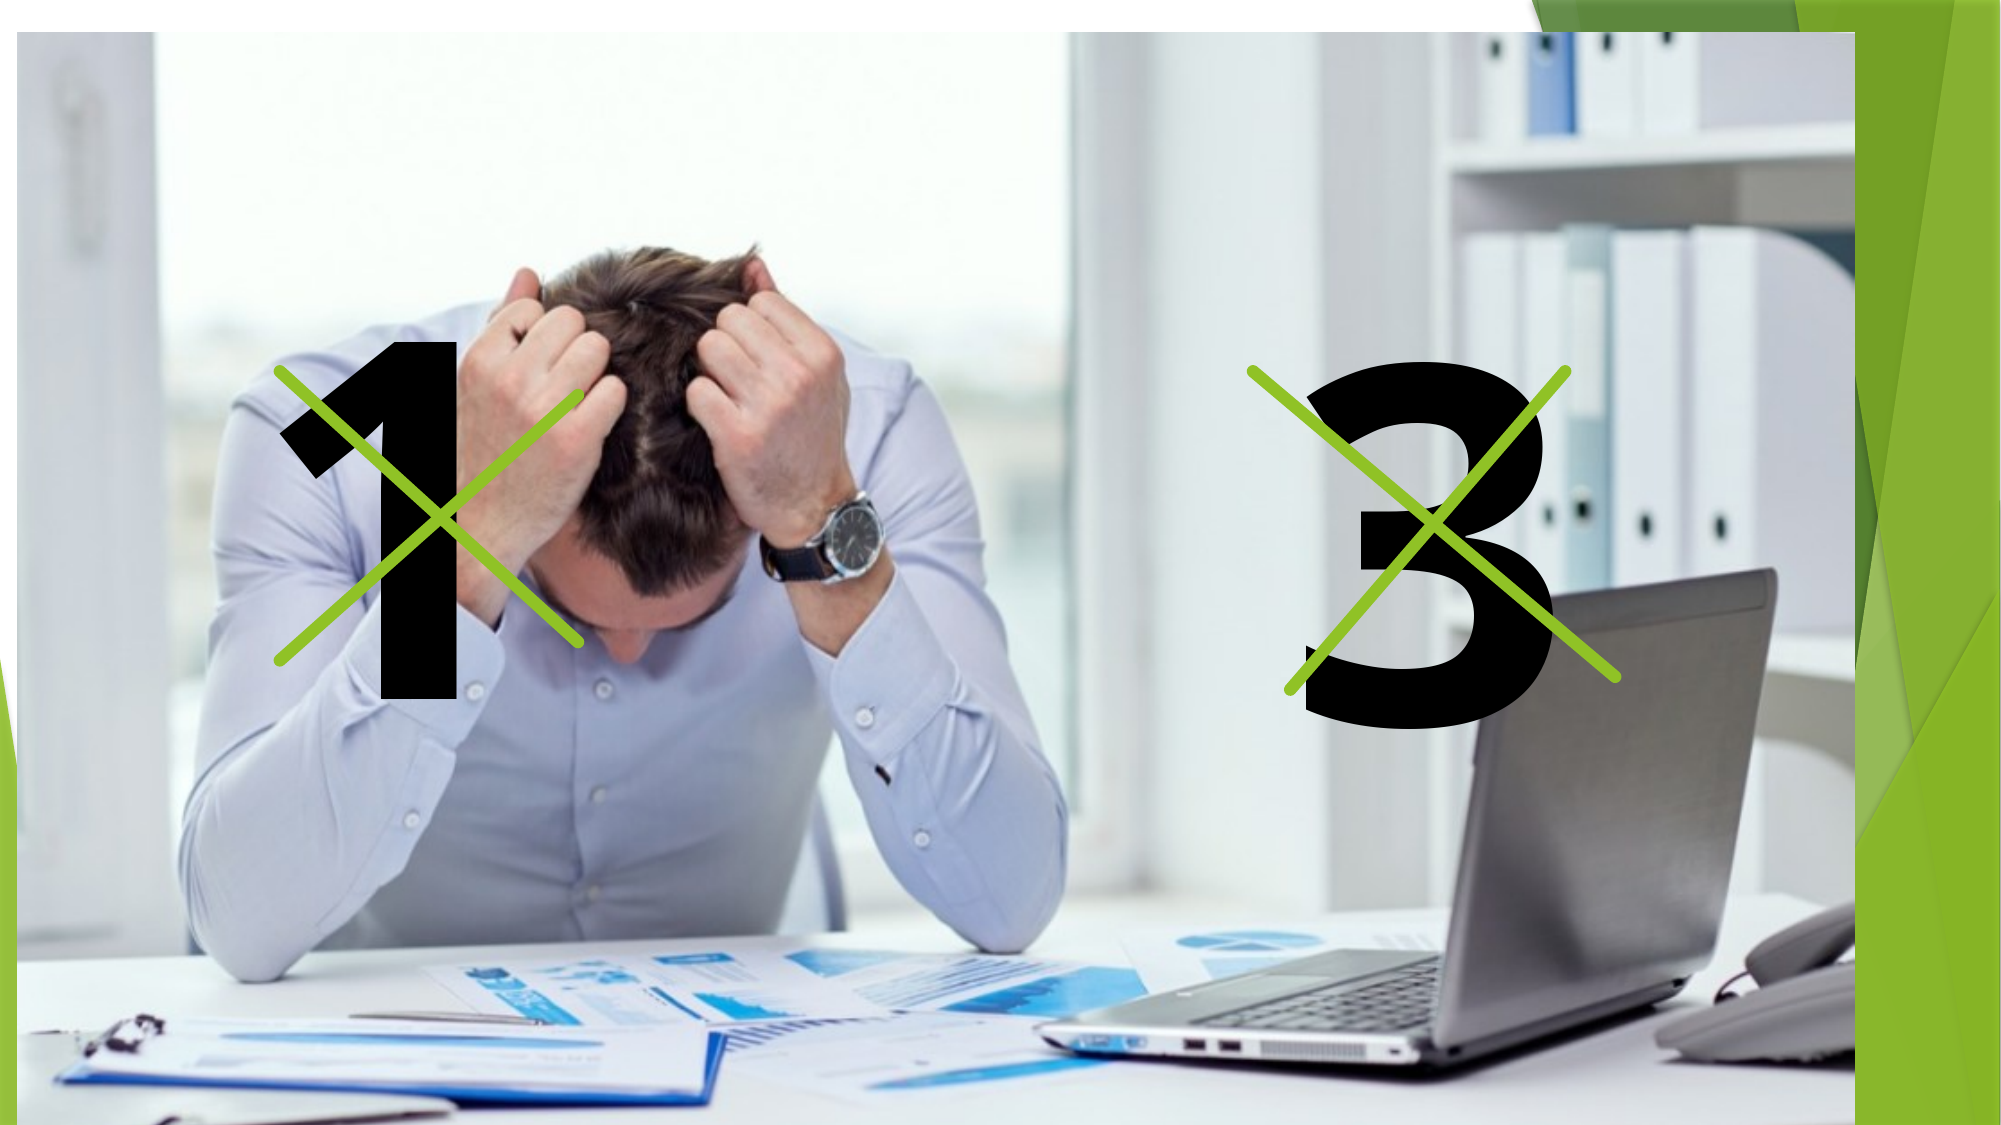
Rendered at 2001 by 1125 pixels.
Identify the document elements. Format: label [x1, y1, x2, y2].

list [16, 32, 1856, 1125]
text_box [1252, 370, 1289, 678]
text_box [279, 394, 579, 661]
text_box [1289, 370, 1566, 691]
text_box [279, 370, 579, 394]
text_box [1566, 370, 1616, 678]
